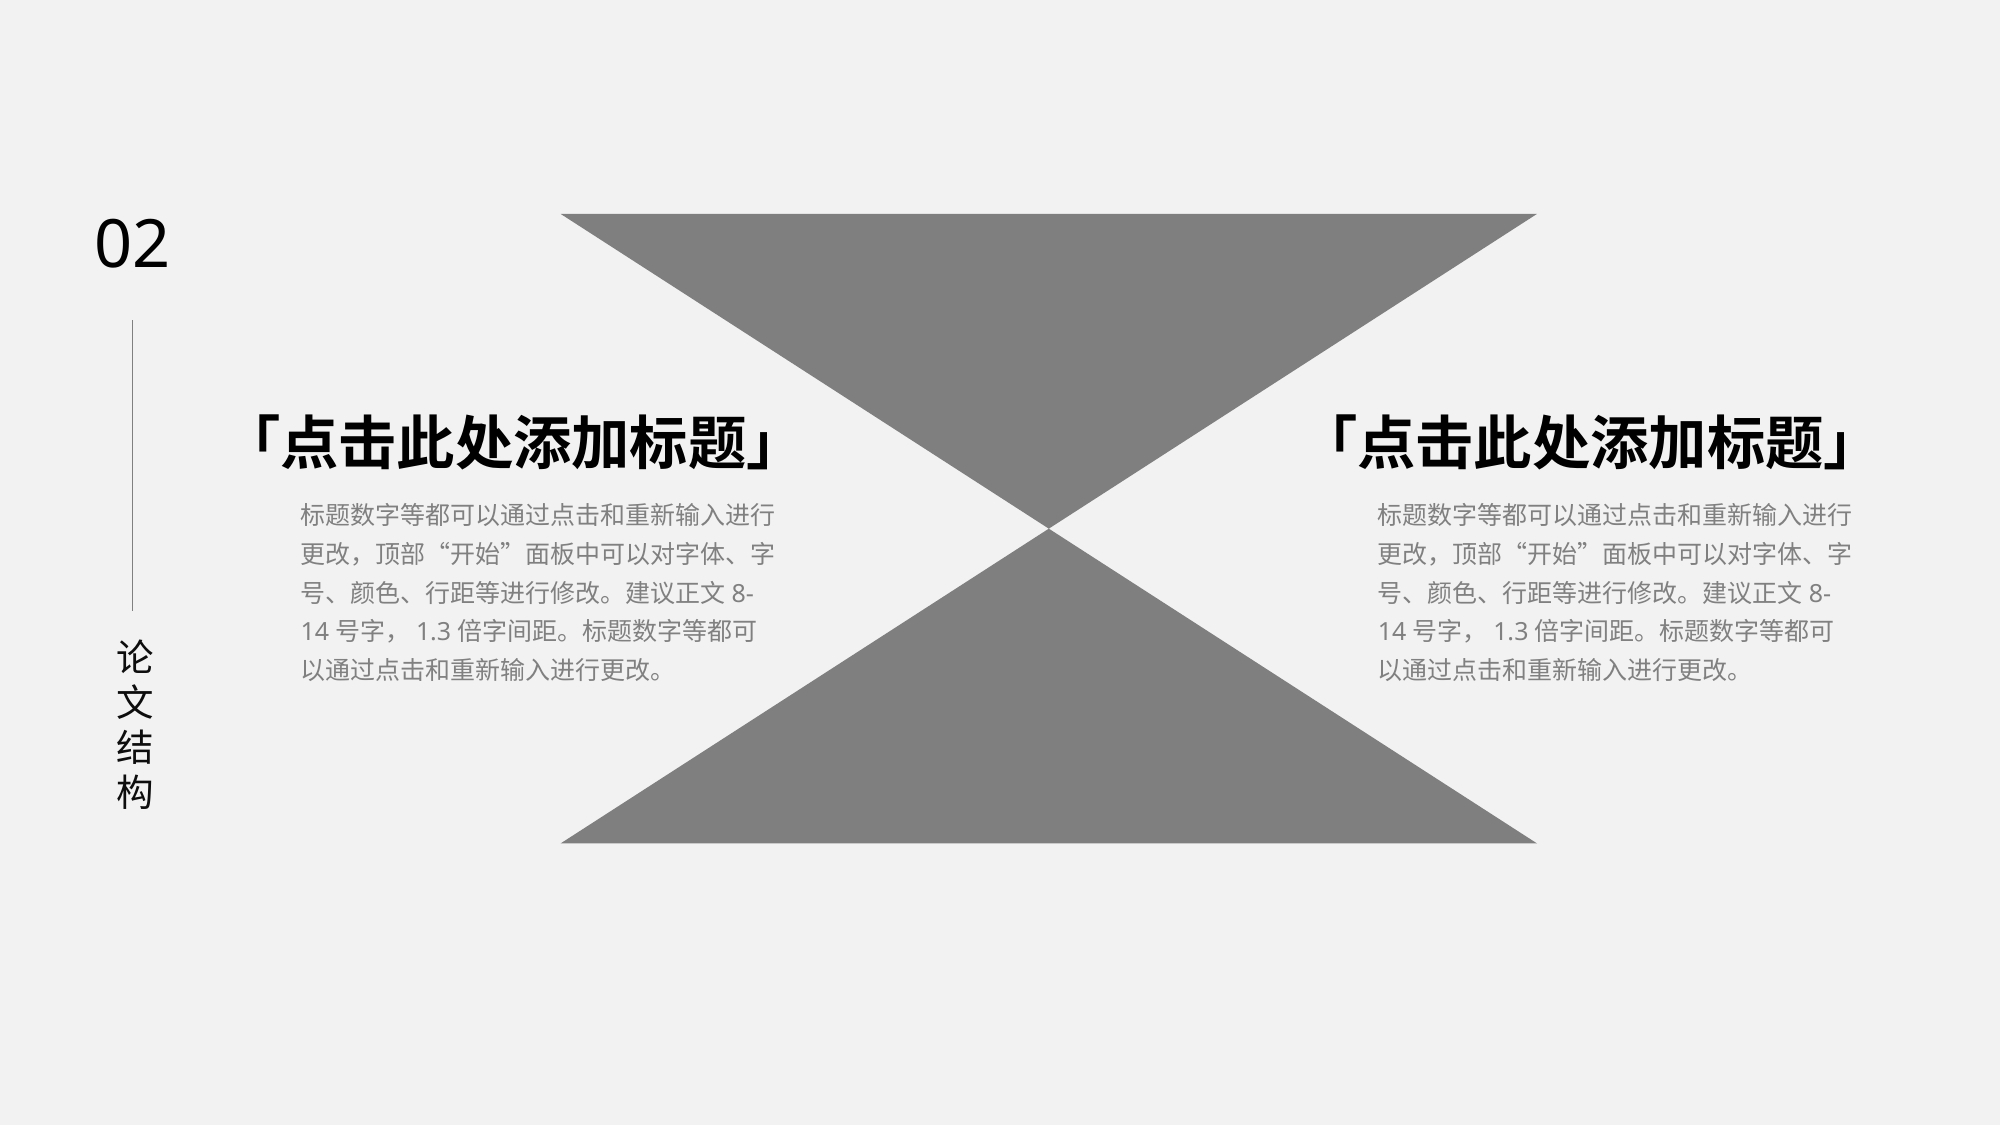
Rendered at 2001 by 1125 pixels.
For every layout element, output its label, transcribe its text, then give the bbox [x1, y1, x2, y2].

text_box 02 [79, 193, 186, 289]
text_box 标题数字等都可以通过点击和重新输入进行更改，顶部“开始”面板中可以对字体、字号、颜色、行距等进行修改。建议正文8-14号字，1.3倍字间距。标题数字等都可以通过点击和重新输入进行更改。 [1363, 482, 1870, 693]
text_box 标题数字等都可以通过点击和重新输入进行更改，顶部“开始”面板中可以对字体、字号、颜色、行距等进行修改。建议正文8-14号字，1.3倍字间距。标题数字等都可以通过点击和重新输入进行更改。 [285, 482, 793, 693]
text_box 「点击此处添加标题」 [207, 398, 888, 484]
text_box 「点击此处添加标题」 [1284, 398, 1965, 484]
text_box [557, 212, 1541, 845]
text_box 论文结构 [101, 626, 164, 822]
